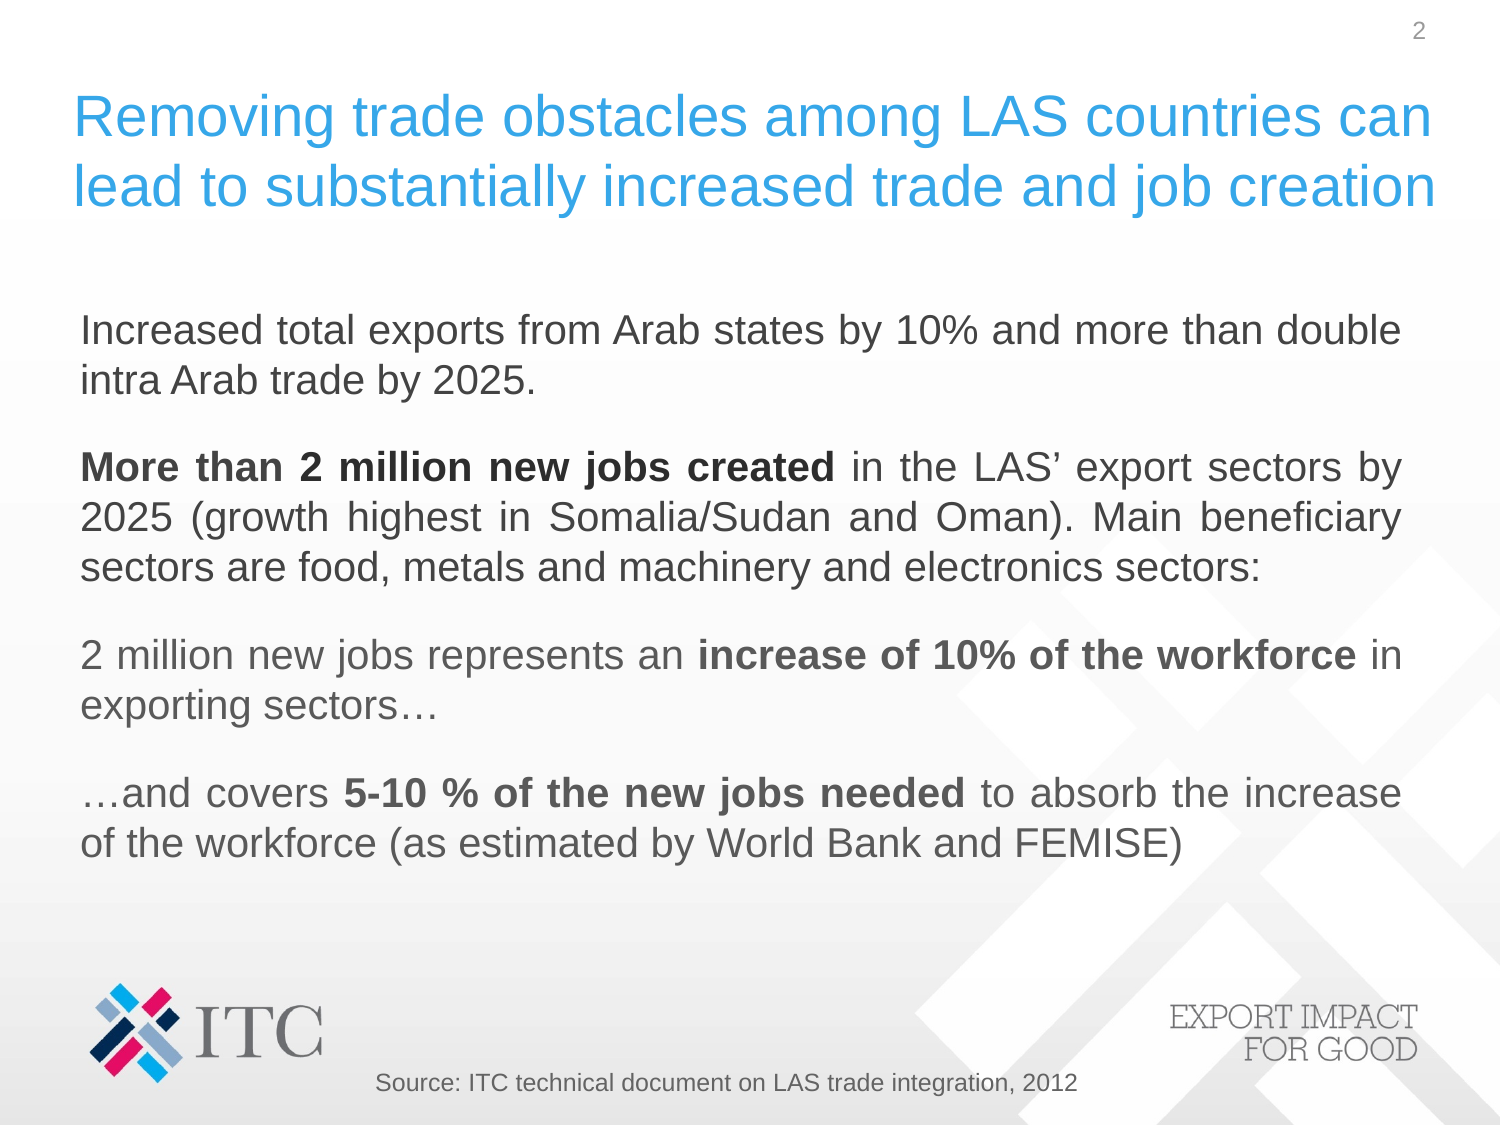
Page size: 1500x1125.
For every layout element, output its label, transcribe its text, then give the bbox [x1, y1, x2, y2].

title Removing trade obstacles among LAS countries can lead to substantially increased trade and job creation [58, 70, 1483, 162]
text_box Source: ITC technical document on LAS trade integration, 2012 [360, 1058, 1128, 1094]
list Increased total exports from Arab states by 10% and more than double intra Arab trade by 2025. More than 2 million new jobs created in the LAS’ export sectors by 2025 (growth highest in Somalia/Sudan and Oman). Main beneficiary sectors are food, metals and machinery and electronics sectors: 2 million new jobs represents an increase of 10% of the workforce in exporting sectors… …and covers 5-10 % of the new jobs needed to absorb the increase of the workforce (as estimated by World Bank and FEMISE) [64, 295, 1418, 941]
picture [0, 0, 1500, 1125]
slide_number 2 [1335, 0, 1442, 60]
